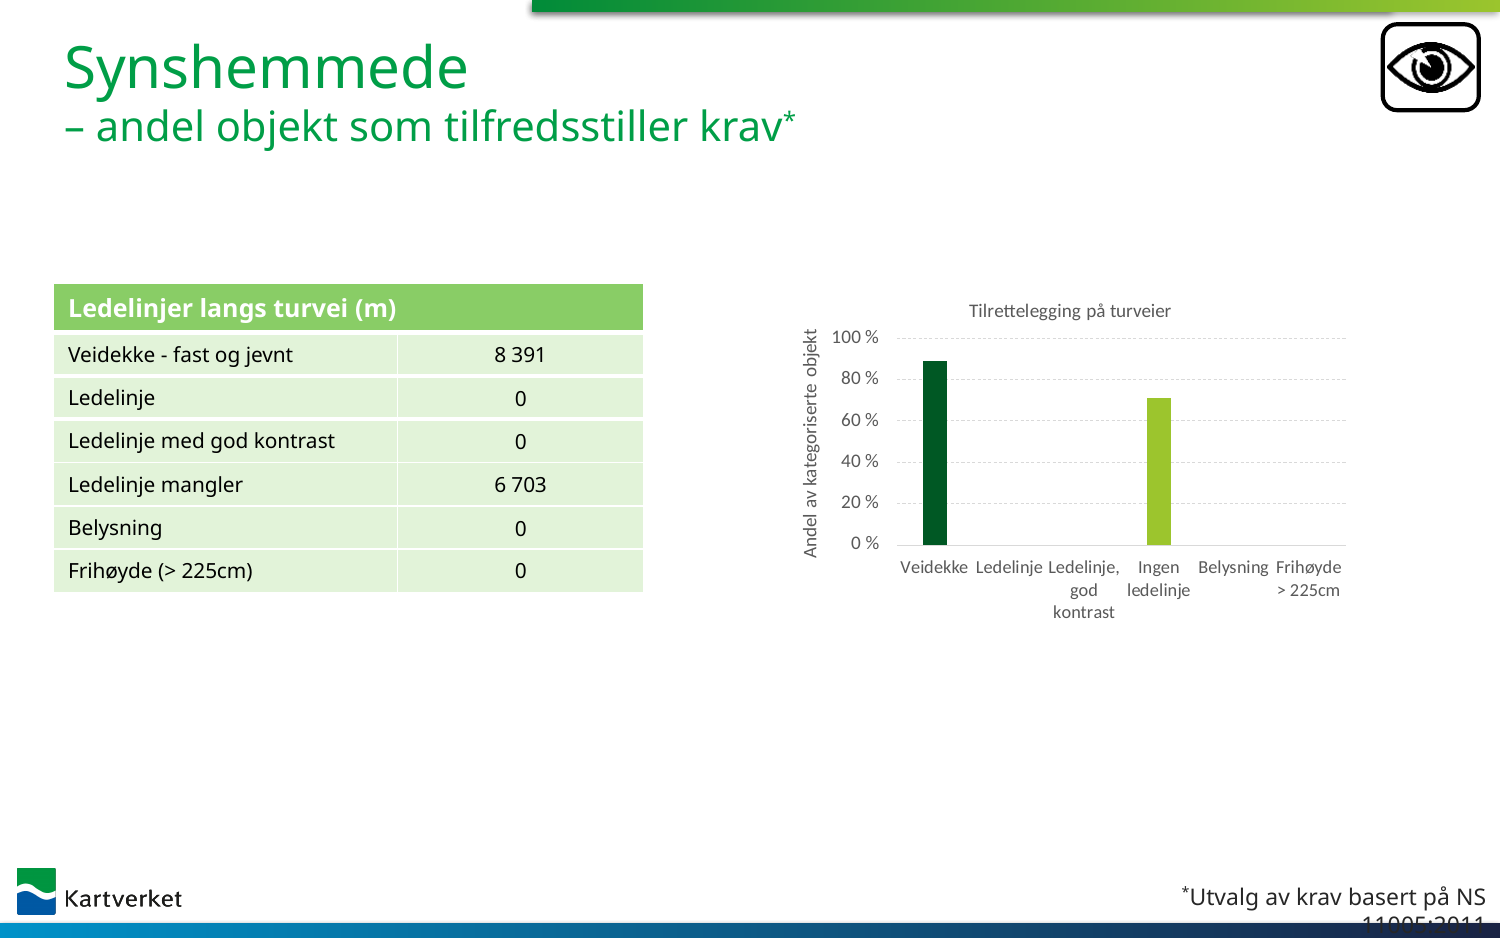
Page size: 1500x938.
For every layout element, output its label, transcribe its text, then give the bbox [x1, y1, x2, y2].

table_cell 8 391 [398, 335, 643, 374]
table_cell 0 [398, 507, 643, 548]
picture [791, 291, 1349, 630]
table_cell 0 [398, 421, 643, 462]
table_cell Belysning [54, 507, 397, 548]
table_cell Ledelinje mangler [54, 463, 397, 505]
table_cell 0 [398, 378, 643, 417]
table_cell 0 [398, 550, 643, 592]
text_box *Utvalg av krav basert på NS 11005:2011 [1068, 873, 1500, 938]
table_cell 6 703 [398, 463, 643, 505]
table_cell Veidekke - fast og jevnt [54, 335, 397, 374]
table_header Ledelinjer langs turvei (m) [54, 284, 643, 330]
text_box Synshemmede – andel objekt som tilfredsstiller krav* [49, 24, 1431, 158]
table_cell Ledelinje med god kontrast [54, 421, 397, 462]
table_cell Frihøyde (> 225cm) [54, 550, 397, 592]
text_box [1382, 24, 1480, 111]
table_cell Ledelinje [54, 378, 397, 417]
